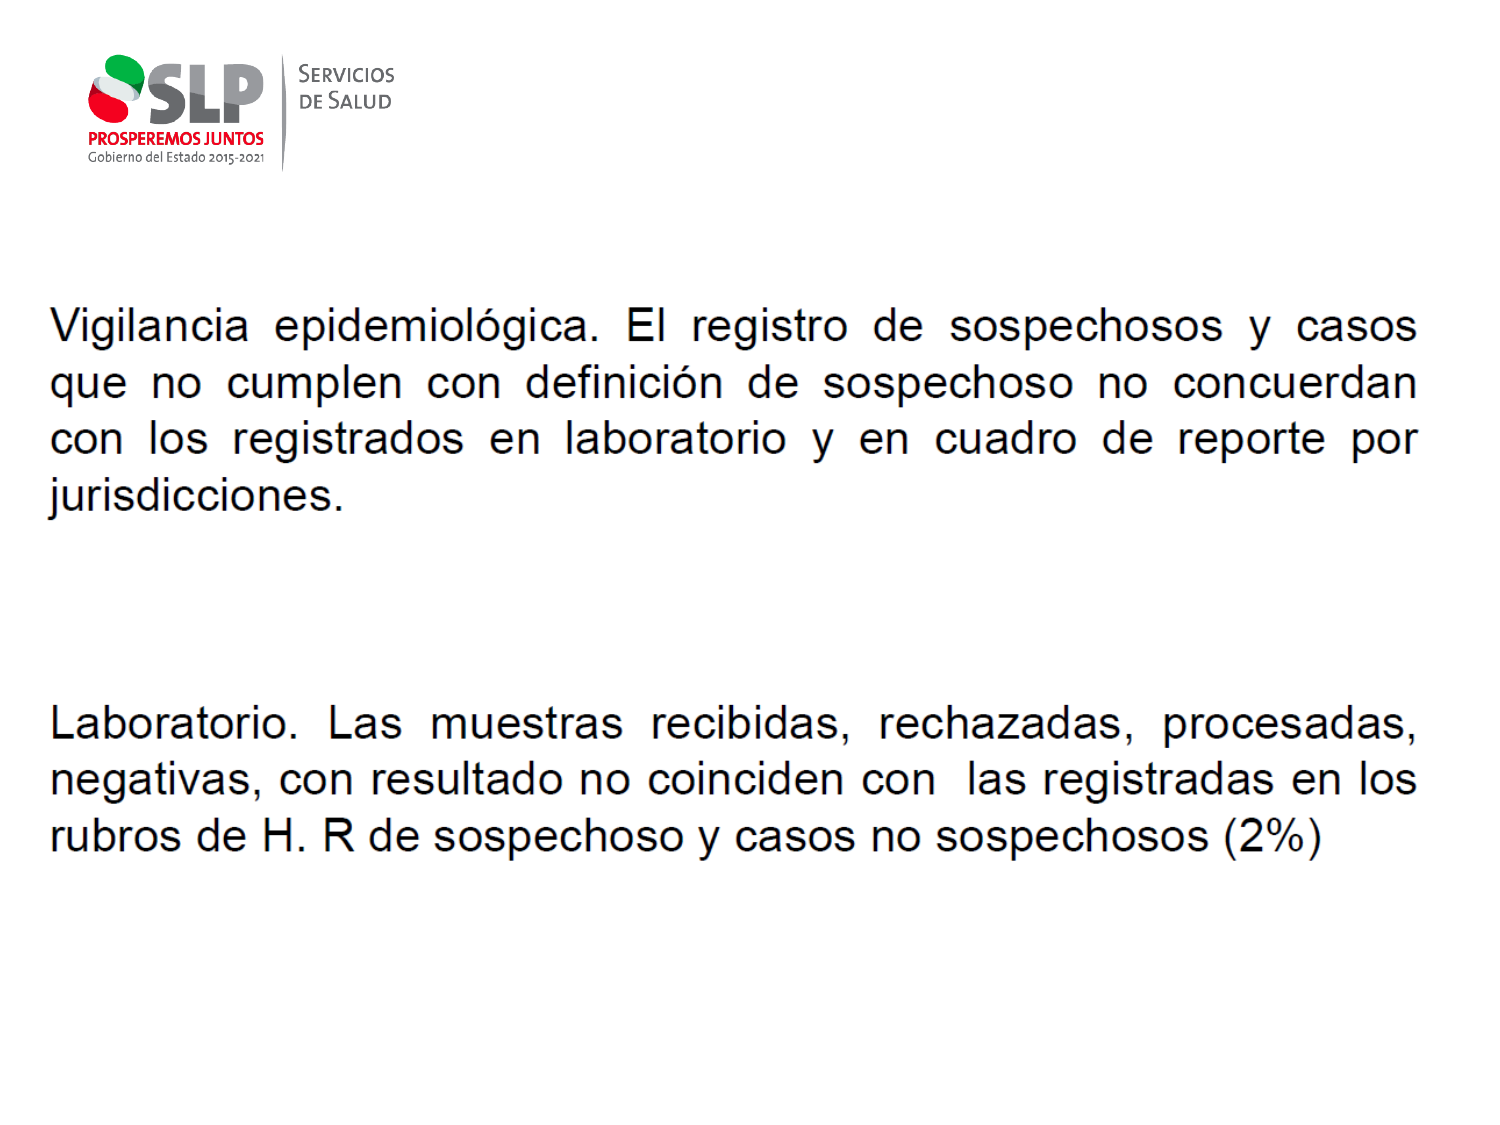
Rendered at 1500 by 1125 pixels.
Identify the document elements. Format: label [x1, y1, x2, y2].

picture [1, 207, 1470, 929]
picture [88, 54, 394, 172]
